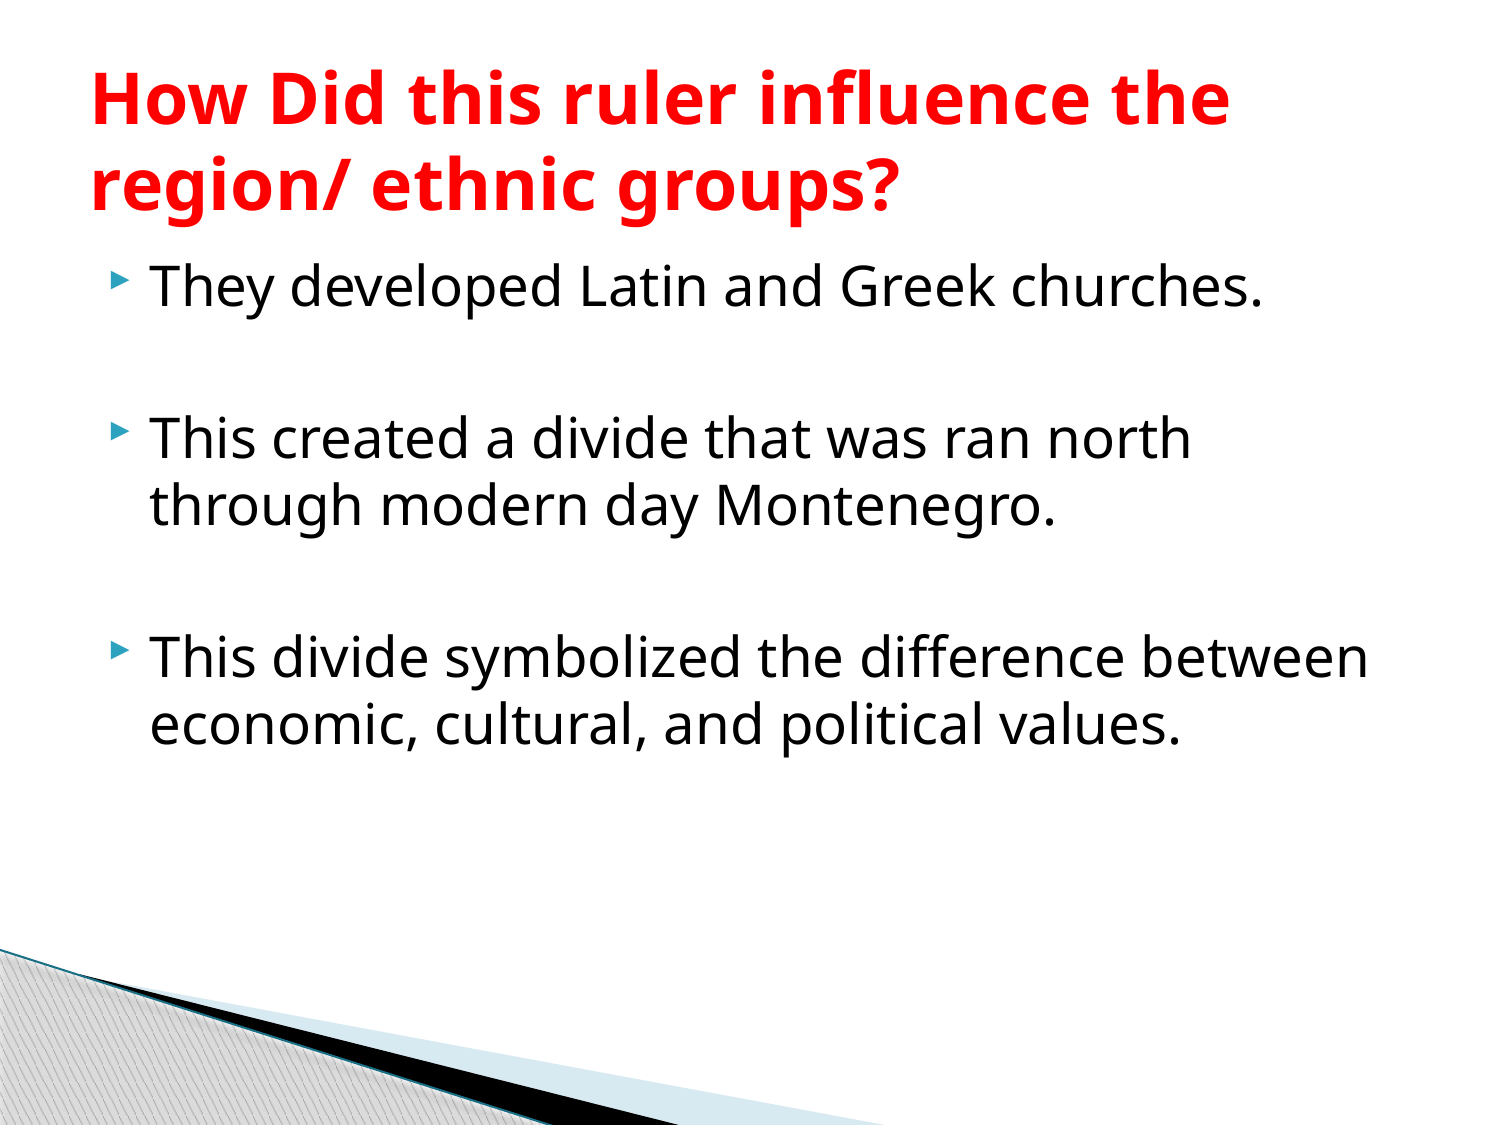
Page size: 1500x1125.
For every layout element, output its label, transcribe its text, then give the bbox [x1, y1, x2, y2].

list They developed Latin and Greek churches. This created a divide that was ran north through modern day Montenegro. This divide symbolized the difference between economic, cultural, and political values. [75, 243, 1425, 986]
title How Did this ruler influence the region/ ethnic groups? [75, 45, 1425, 233]
